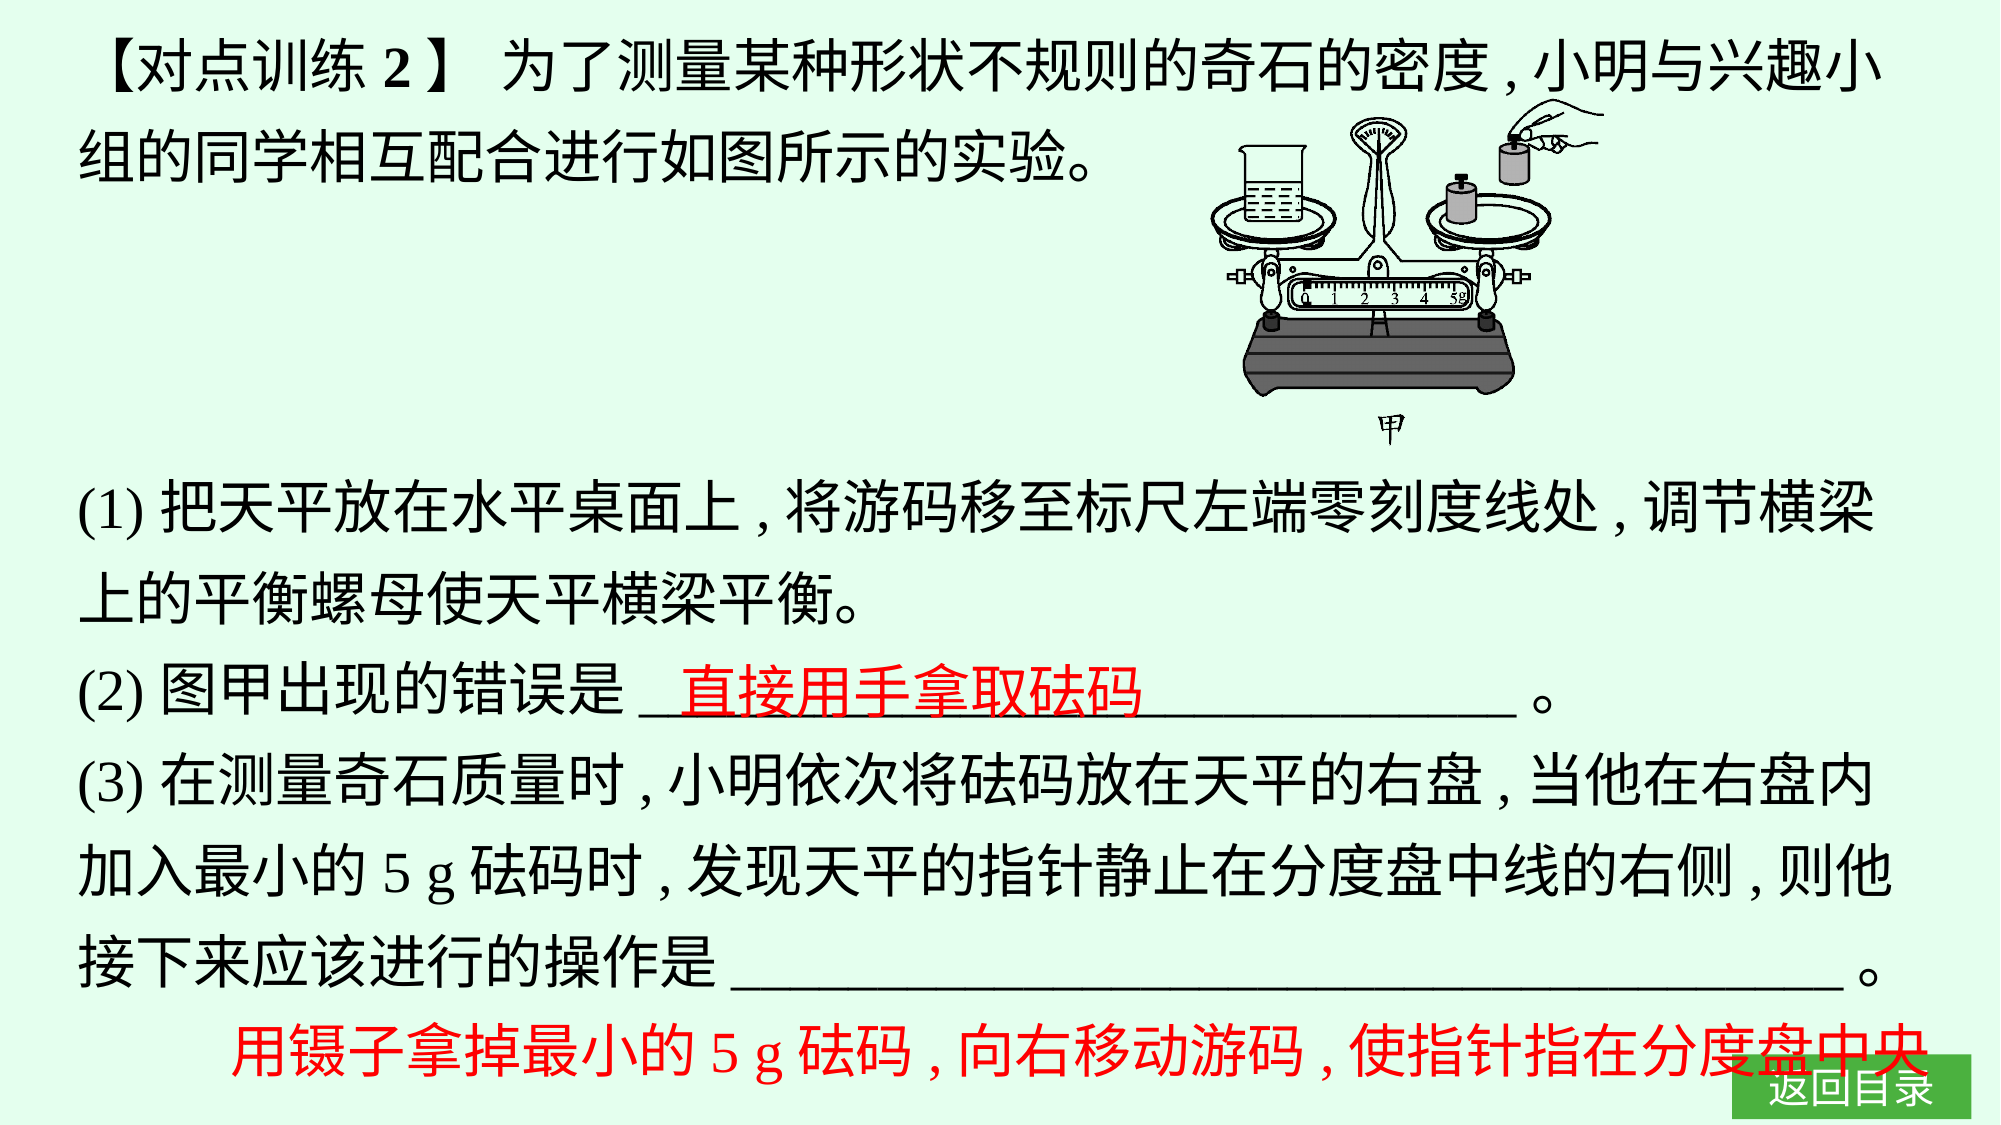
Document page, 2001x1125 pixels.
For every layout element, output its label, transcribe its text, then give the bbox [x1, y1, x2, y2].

picture [1206, 97, 1609, 446]
text_box 【对点训练2】 为了测量某种形状不规则的奇石的密度,小明与兴趣小组的同学相互配合进行如图所示的实验。 [62, 0, 1938, 198]
text_box (1)把天平放在水平桌面上,将游码移至标尺左端零刻度线处,调节横梁上的平衡螺母使天平横梁平衡。 (2)图甲出现的错误是______________________________。 (3)在测量奇石质量时,小明依次将砝码放在天平的右盘,当他在右盘内加入最小的5 g砝码时,发现天平的指针静止在分度盘中线的右侧,则他接下来应该进行的操作是______________________________________。 [62, 442, 1938, 1094]
text_box 用镊子拿掉最小的5 g砝码,向右移动游码,使指针指在分度盘中央 [215, 985, 2000, 1092]
text_box 直接用手拿取砝码 [664, 627, 1174, 733]
